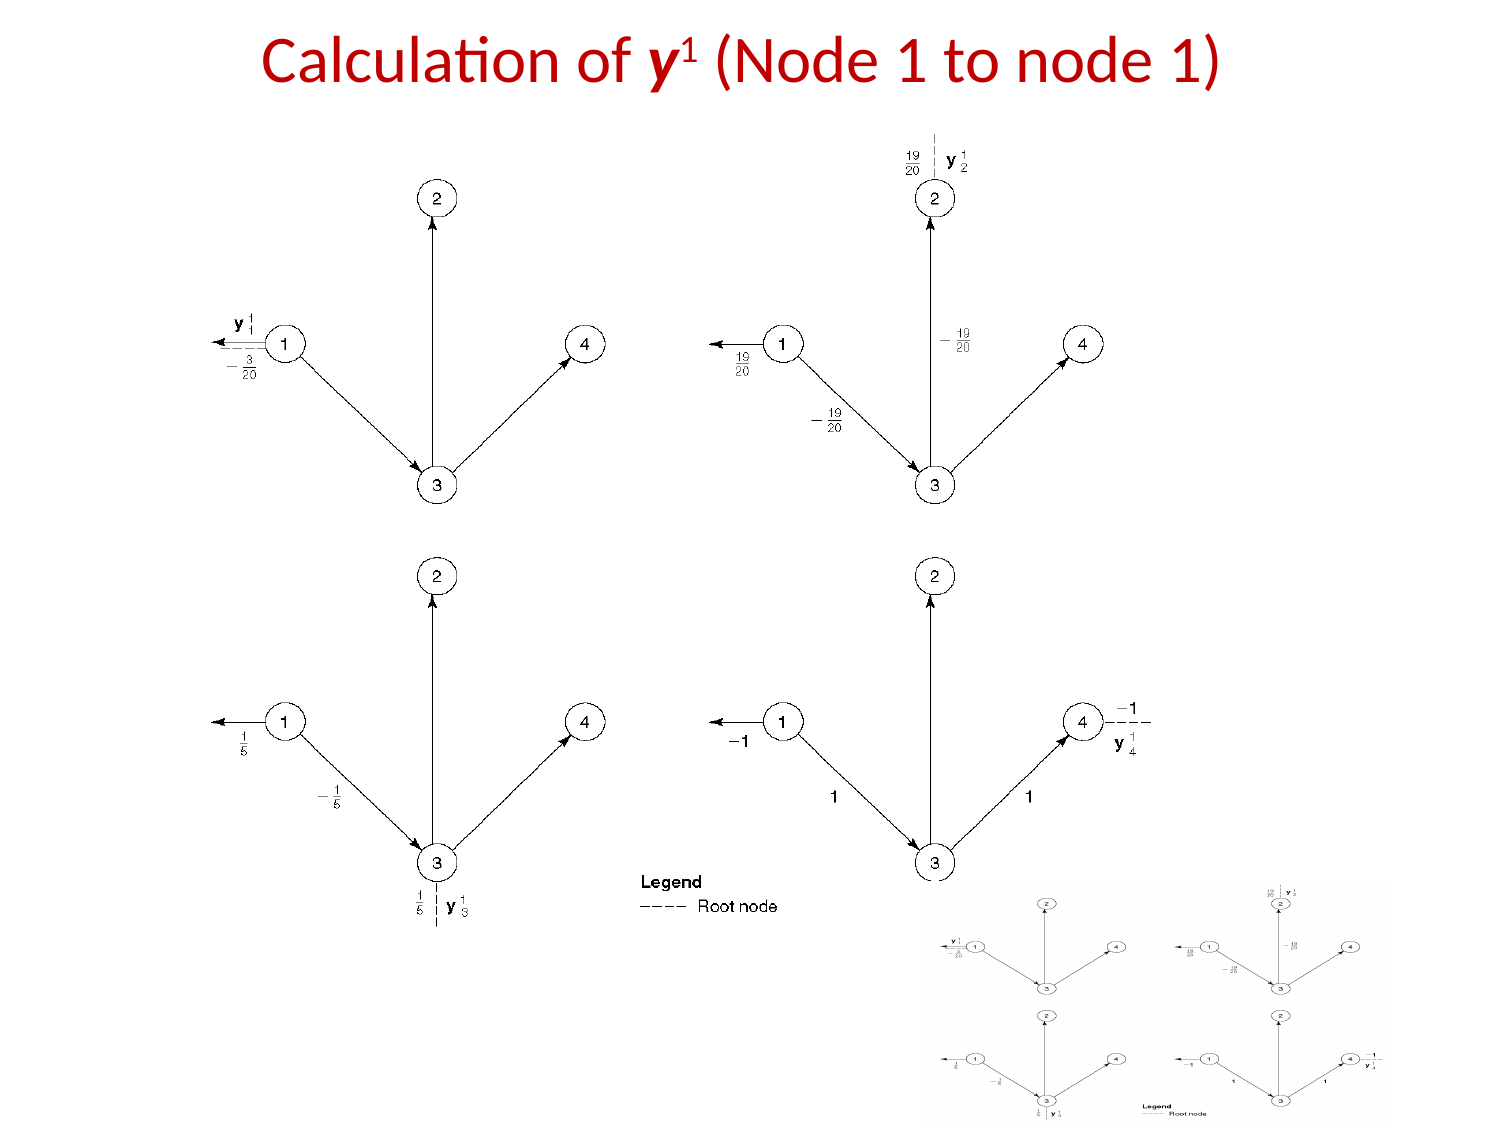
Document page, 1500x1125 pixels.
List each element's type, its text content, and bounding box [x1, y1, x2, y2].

picture [175, 122, 1388, 1125]
title Calculation of y1 (Node 1 to node 1) [75, 0, 1425, 113]
